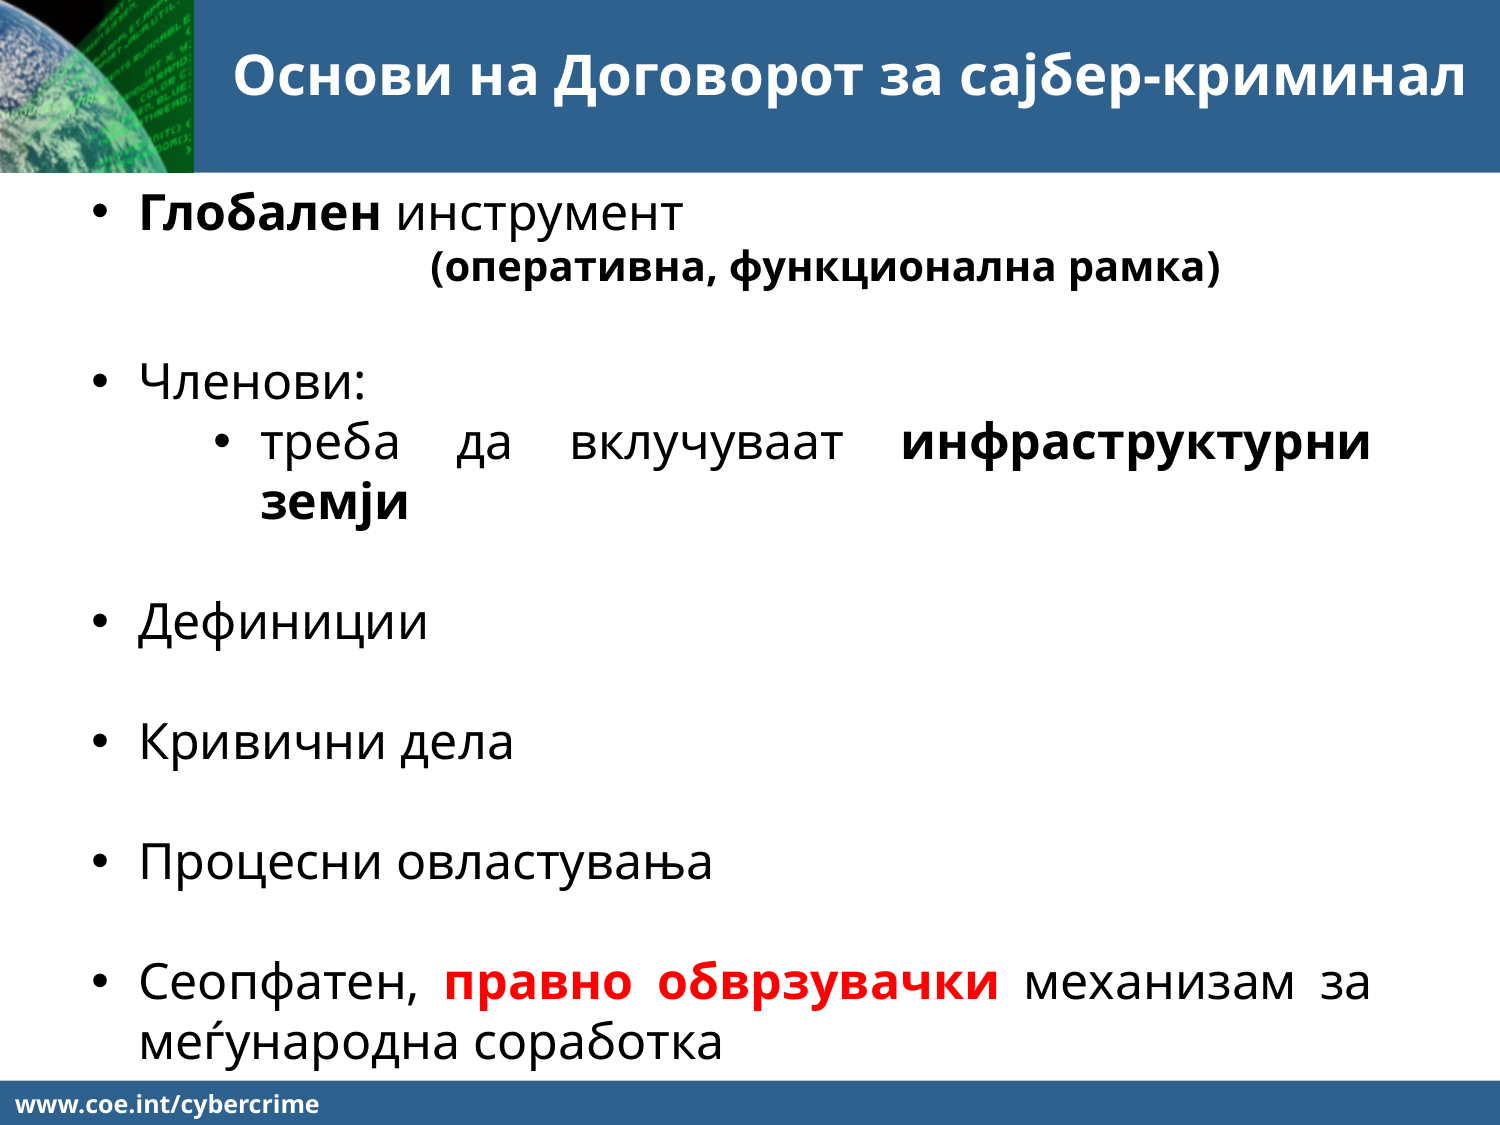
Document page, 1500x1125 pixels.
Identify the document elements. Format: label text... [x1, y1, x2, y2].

text_box www.coe.int/cybercrime [0, 1079, 1500, 1125]
text_box [198, 0, 1500, 175]
text_box Основи на Договорот за сајбер-криминал [198, 31, 1483, 114]
picture [0, 0, 194, 173]
text_box Глобален инструмент (оперативна, функционална рамка) Членови: треба да вклучуваат инфраструктурни земји Дефиниции Кривични дела Процесни овластувања Сеопфатен, правно обврзувачки механизам за меѓународна соработка [76, 172, 1388, 1078]
